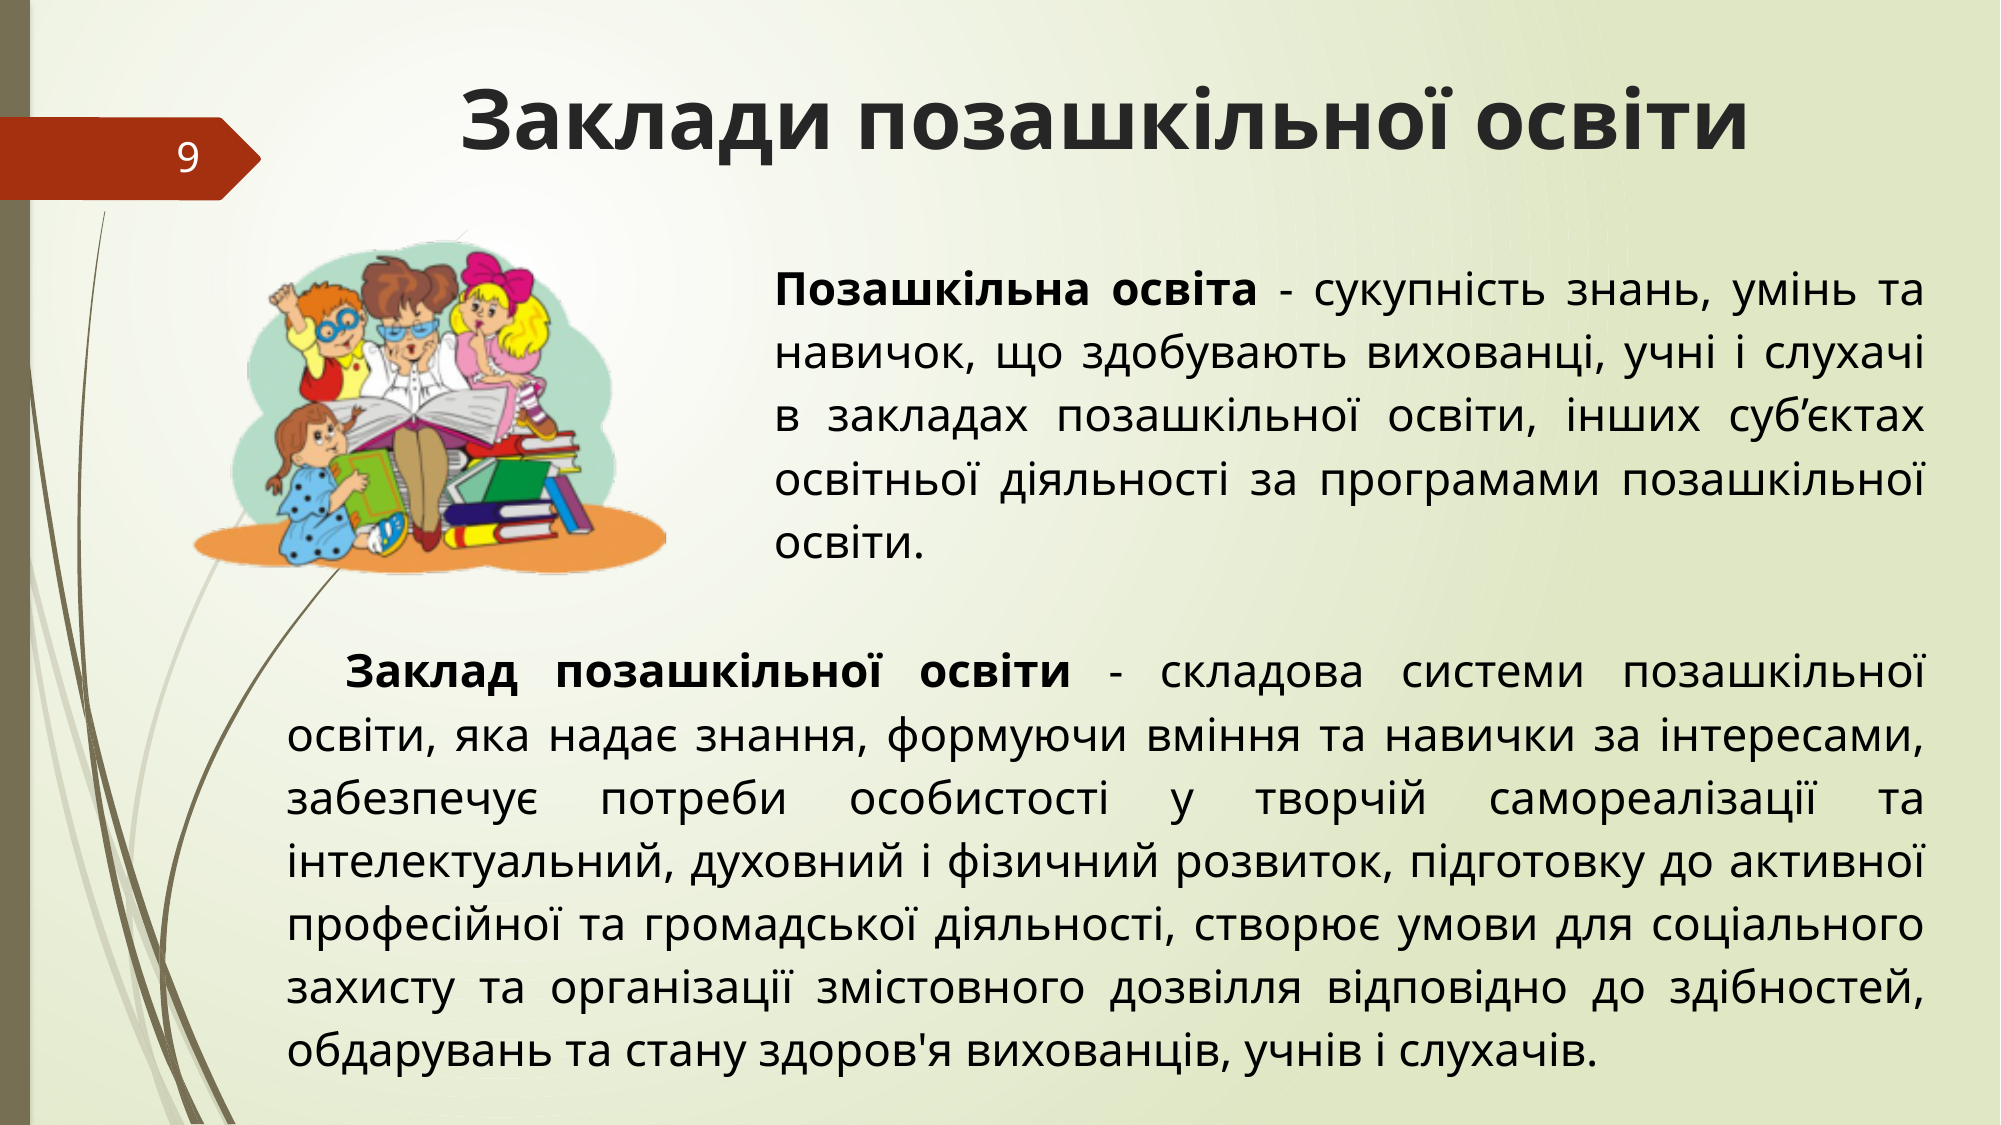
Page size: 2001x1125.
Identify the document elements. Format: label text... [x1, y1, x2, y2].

title Заклади позашкільної освіти [375, 59, 1838, 270]
text_box Заклад позашкільної освіти - складова системи позашкільної освіти, яка надає знання, формуючи вміння та навички за інтересами, забезпечує потреби особистості у творчій самореалізації та інтелектуальний, духовний і фізичний розвиток, підготовку до активної професійної та громадської діяльності, створює умови для соціального захисту та організації змістовного дозвілля відповідно до здібностей, обдарувань та стану здоров'я вихованців, учнів і слухачів. [271, 626, 1941, 1084]
picture [141, 237, 717, 579]
slide_number 9 [87, 129, 216, 190]
text_box Позашкільна освіта - сукупність знань, умінь та навичок, що здобувають вихованці, учні і слухачі в закладах позашкільної освіти, інших суб’єктах освітньої діяльності за програмами позашкільної освіти. [759, 244, 1941, 575]
